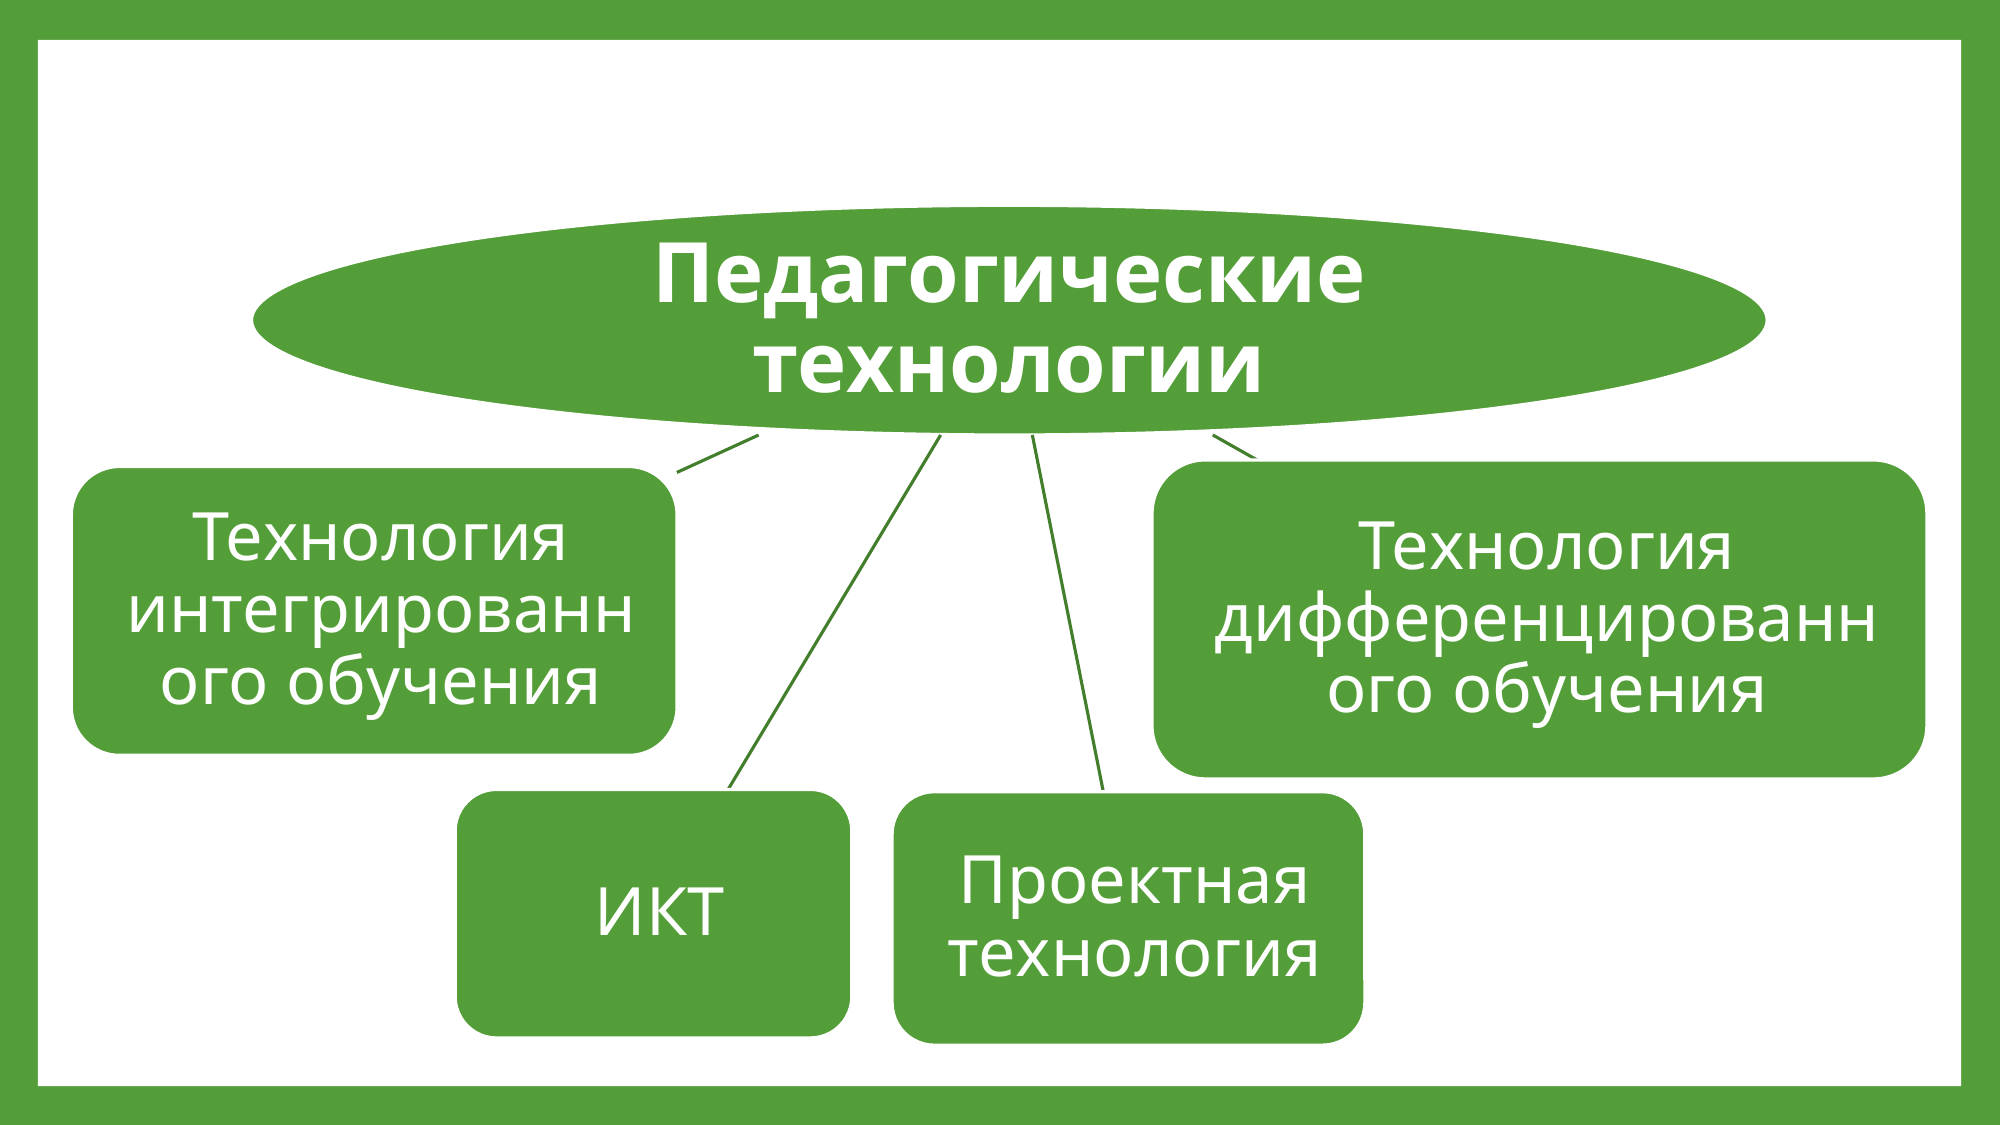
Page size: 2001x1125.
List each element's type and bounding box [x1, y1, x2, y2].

text_box [71, 205, 1928, 1039]
